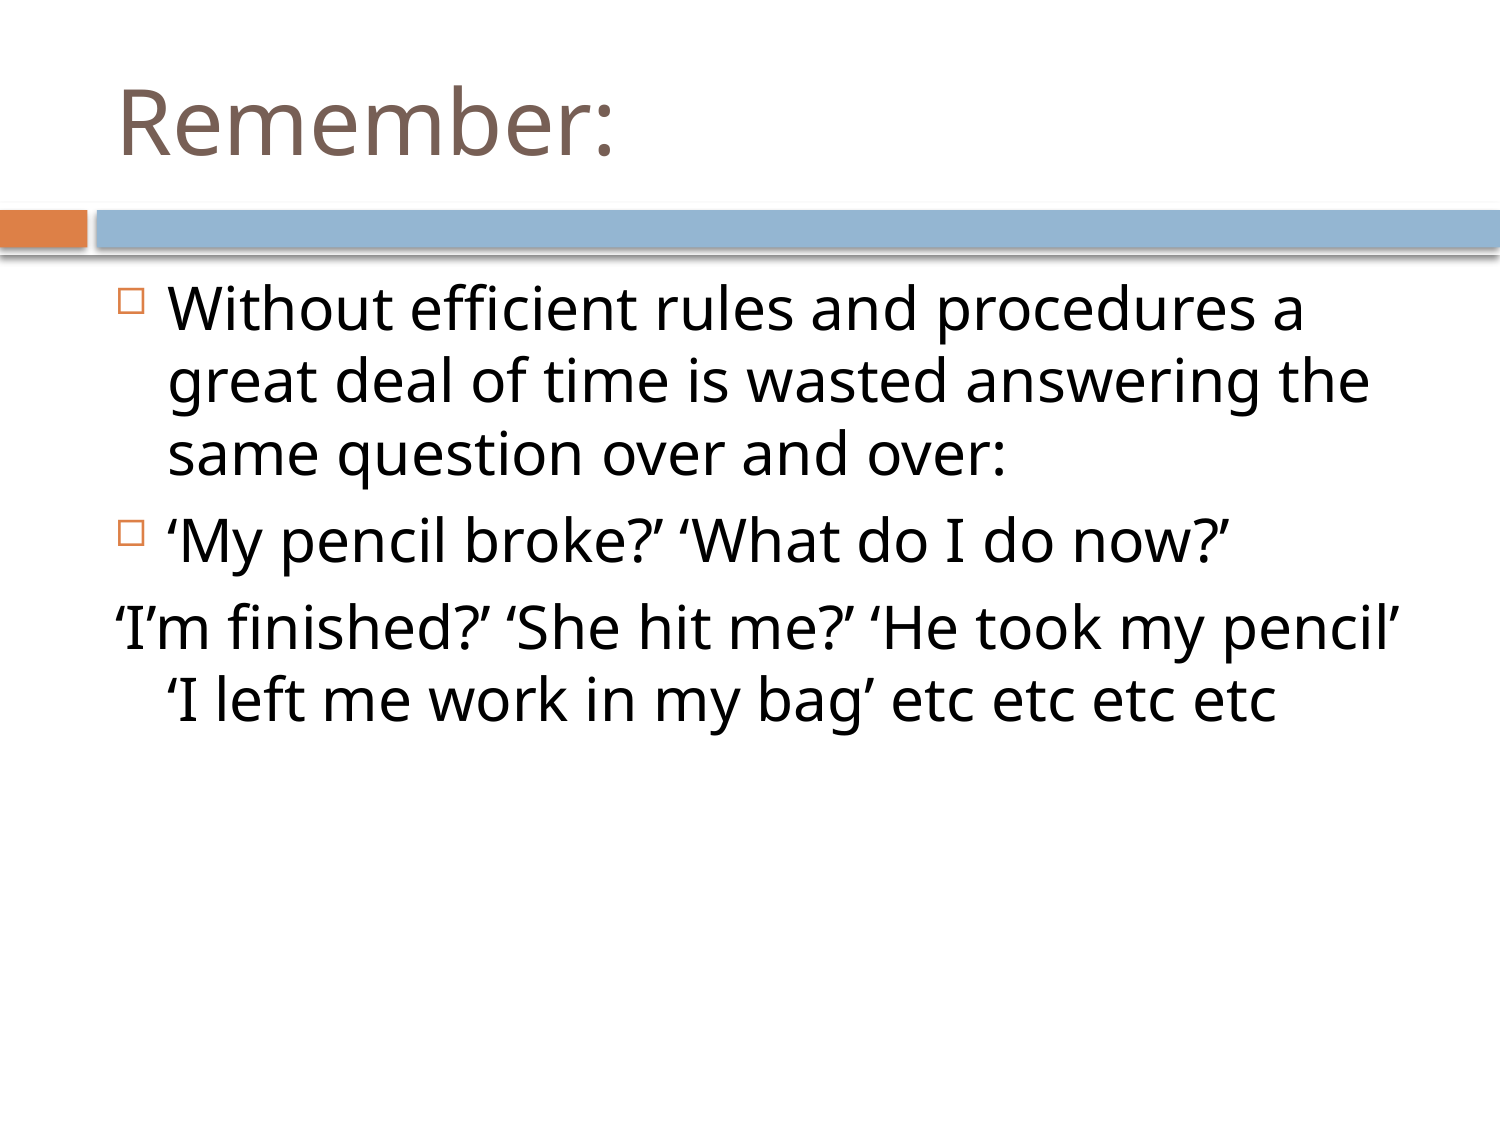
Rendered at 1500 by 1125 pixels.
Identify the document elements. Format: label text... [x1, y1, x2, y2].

list Without efficient rules and procedures a great deal of time is wasted answering the same question over and over: ‘My pencil broke?’ ‘What do I do now?’ ‘I’m finished?’ ‘She hit me?’ ‘He took my pencil’ ‘I left me work in my bag’ etc etc etc etc [100, 262, 1438, 1000]
title Remember: [100, 37, 1438, 200]
